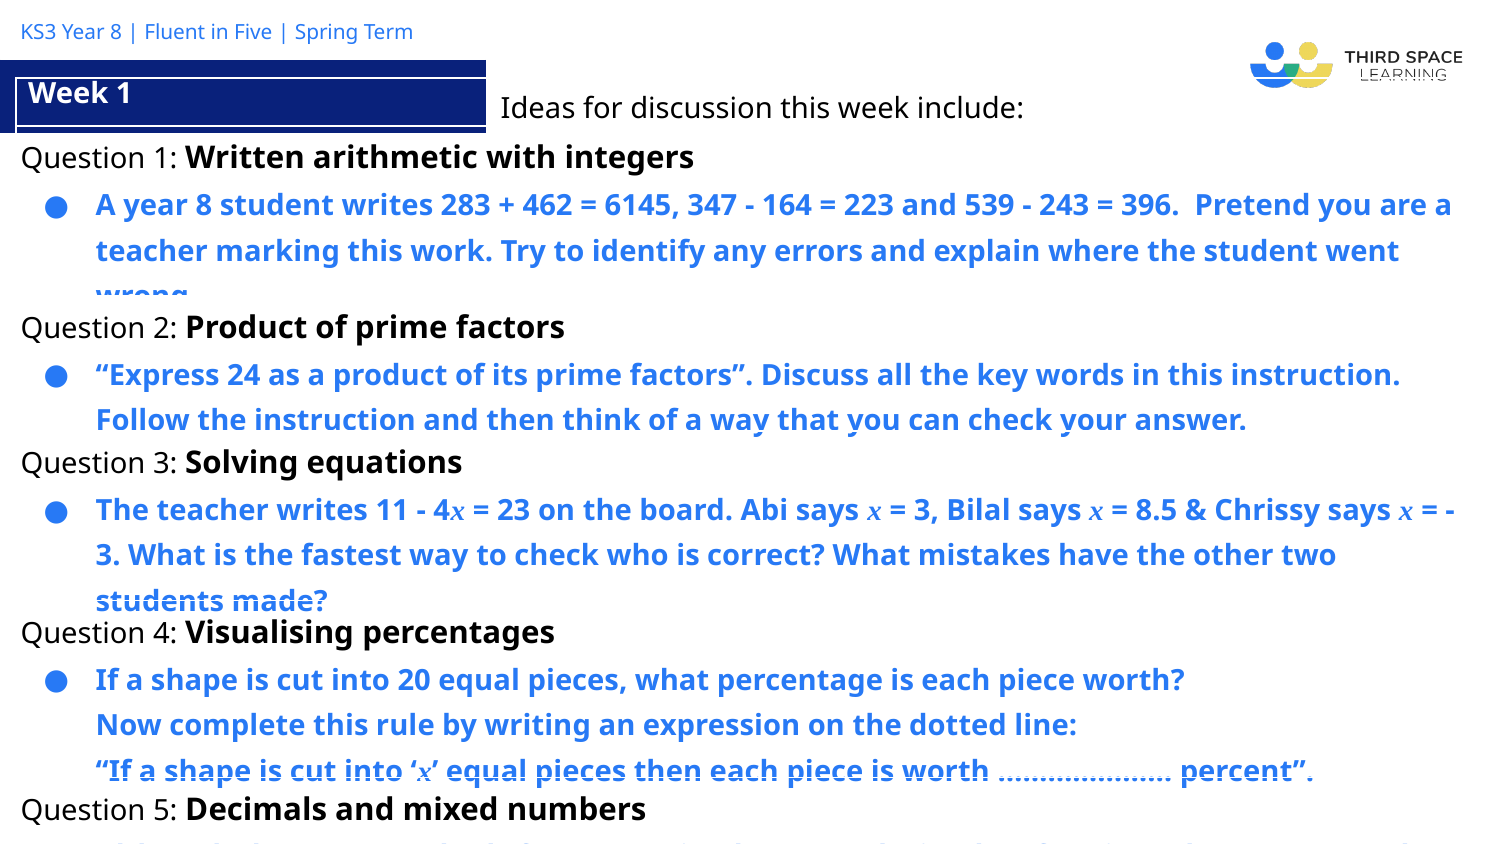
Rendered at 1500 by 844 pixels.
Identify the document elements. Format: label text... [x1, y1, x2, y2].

table_cell Question 2: Product of prime factors “Express 24 as a product of its prime factors”. Discuss all the key words in this instruction. Follow the instruction and then think of a way that you can check your answer. [17, 297, 1468, 430]
table_cell Question 4: Visualising percentages If a shape is cut into 20 equal pieces, what percentage is each piece worth? Now complete this rule by writing an expression on the dotted line: “If a shape is cut into ‘x’ equal pieces then each piece is worth ………………… percent”. [17, 601, 1468, 777]
picture [1250, 33, 1465, 77]
table_cell Question 5: Decimals and mixed numbers Although there are methods for converting between decimals & fractions there are some key conversions that are useful to commit to memory. Write a list of these and aim to memorise them. [17, 778, 1468, 844]
text_box Week 1 [13, 59, 383, 125]
table_cell Question 1: Written arithmetic with integers A year 8 student writes 283 + 462 = 6145, 347 - 164 = 223 and 539 - 243 = 396. Pretend you are a teacher marking this work. Try to identify any errors and explain where the student went wrong. [17, 127, 1468, 295]
table_cell Question 3: Solving equations The teacher writes 11 - 4x = 23 on the board. Abi says x = 3, Bilal says x = 8.5 & Chrissy says x = -3. What is the fastest way to check who is correct? What mistakes have the other two students made? [17, 432, 1468, 600]
table_header Ideas for discussion this week include: [17, 79, 1468, 125]
